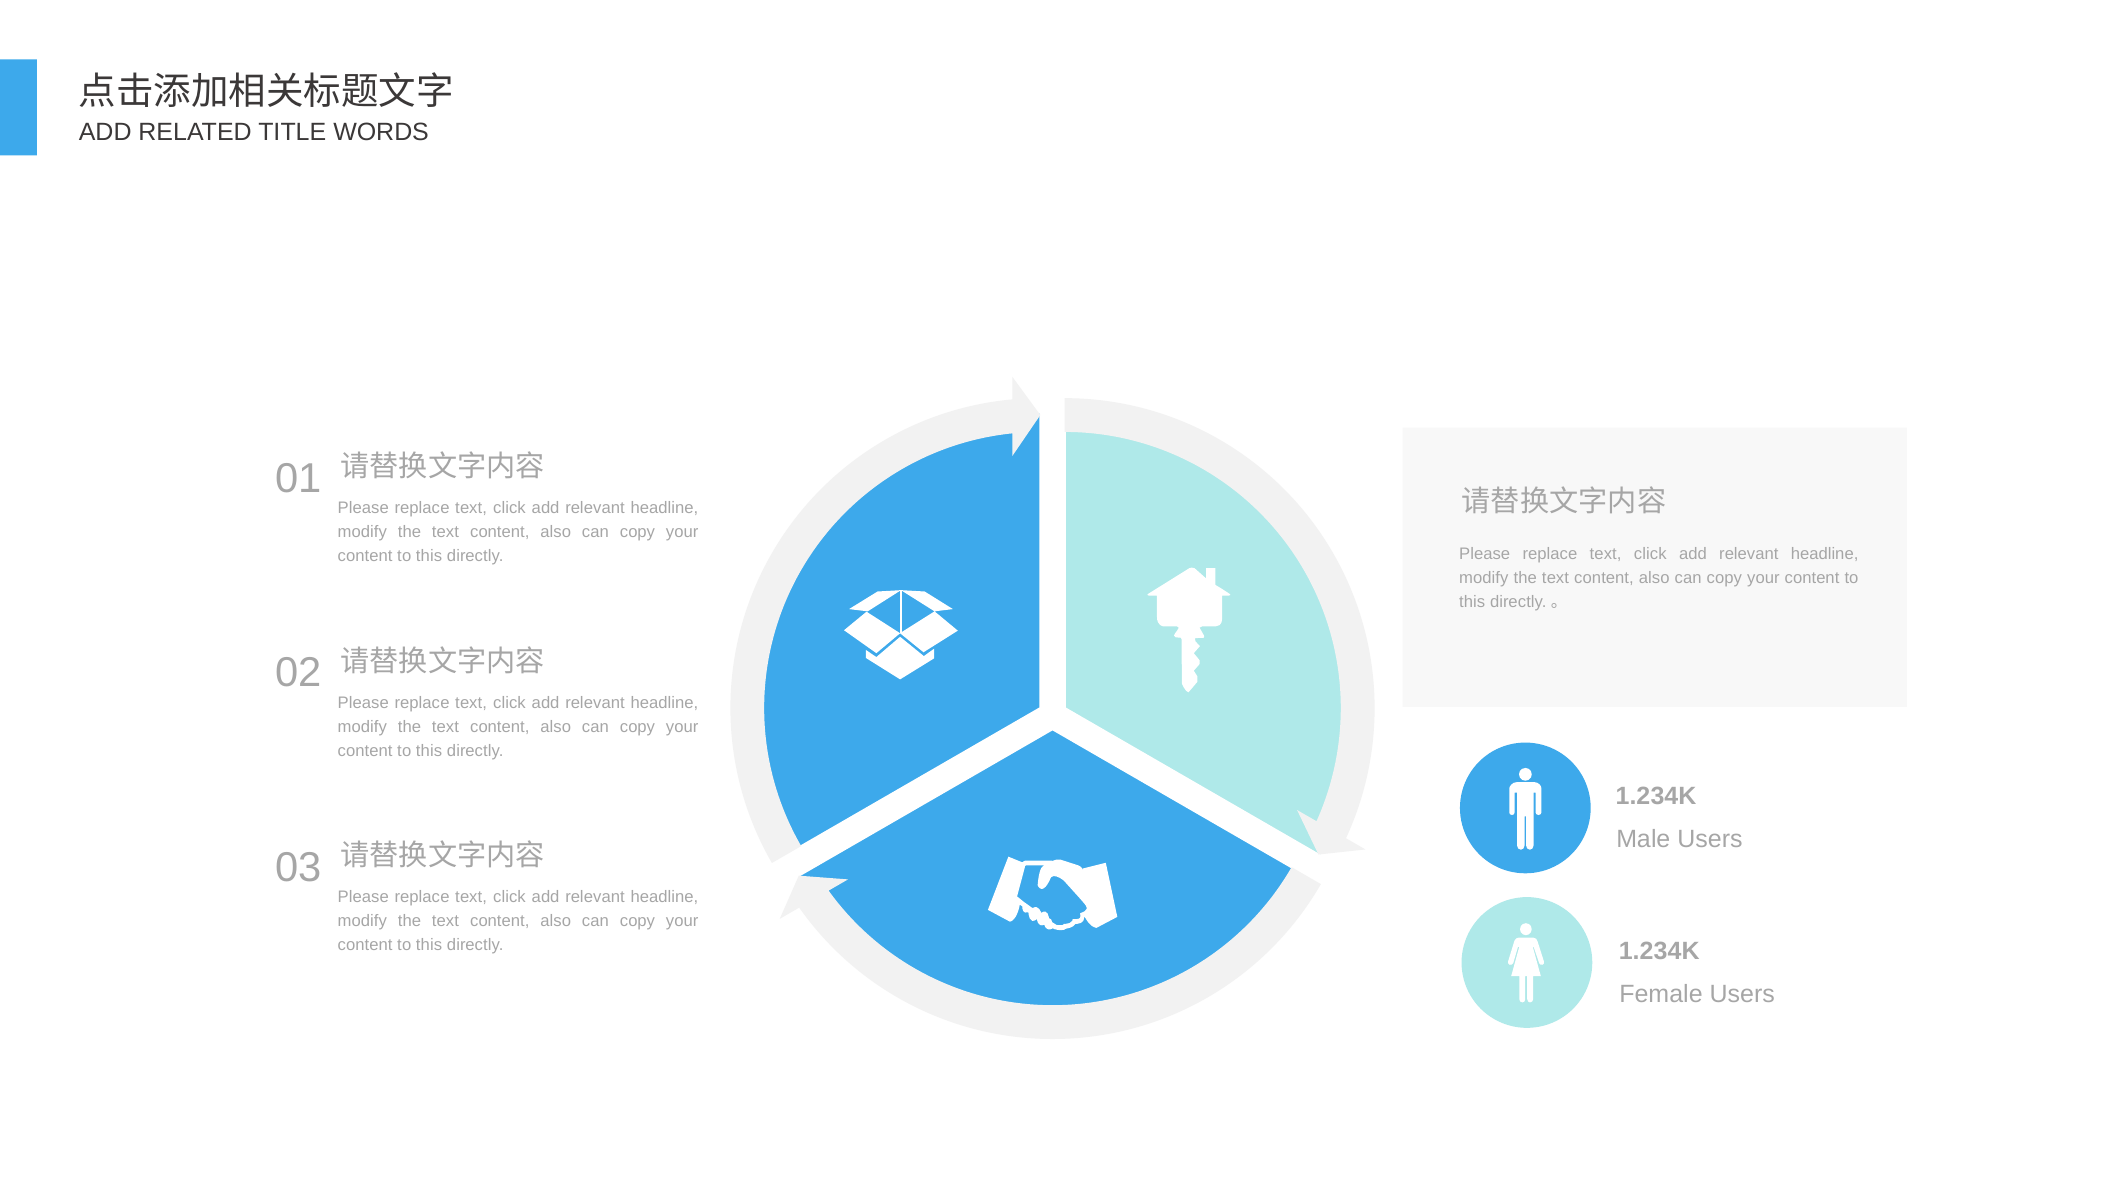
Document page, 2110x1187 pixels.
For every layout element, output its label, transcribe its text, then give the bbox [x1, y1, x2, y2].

text_box Male Users [1601, 809, 1758, 861]
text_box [1461, 897, 1593, 1028]
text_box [1402, 427, 1907, 707]
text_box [1459, 742, 1591, 874]
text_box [844, 590, 958, 680]
text_box 03 [260, 822, 322, 897]
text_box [322, 433, 707, 572]
text_box 1.234K [1603, 920, 1715, 972]
text_box 02 [260, 627, 322, 703]
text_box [322, 627, 707, 766]
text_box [707, 375, 1398, 1062]
text_box 点击添加相关标题文字 [62, 59, 470, 121]
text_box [322, 822, 707, 961]
text_box ADD RELATED TITLE WORDS [62, 107, 446, 154]
text_box Female Users [1604, 963, 1791, 1015]
text_box 1.234K [1600, 766, 1712, 817]
text_box 01 [260, 433, 322, 509]
